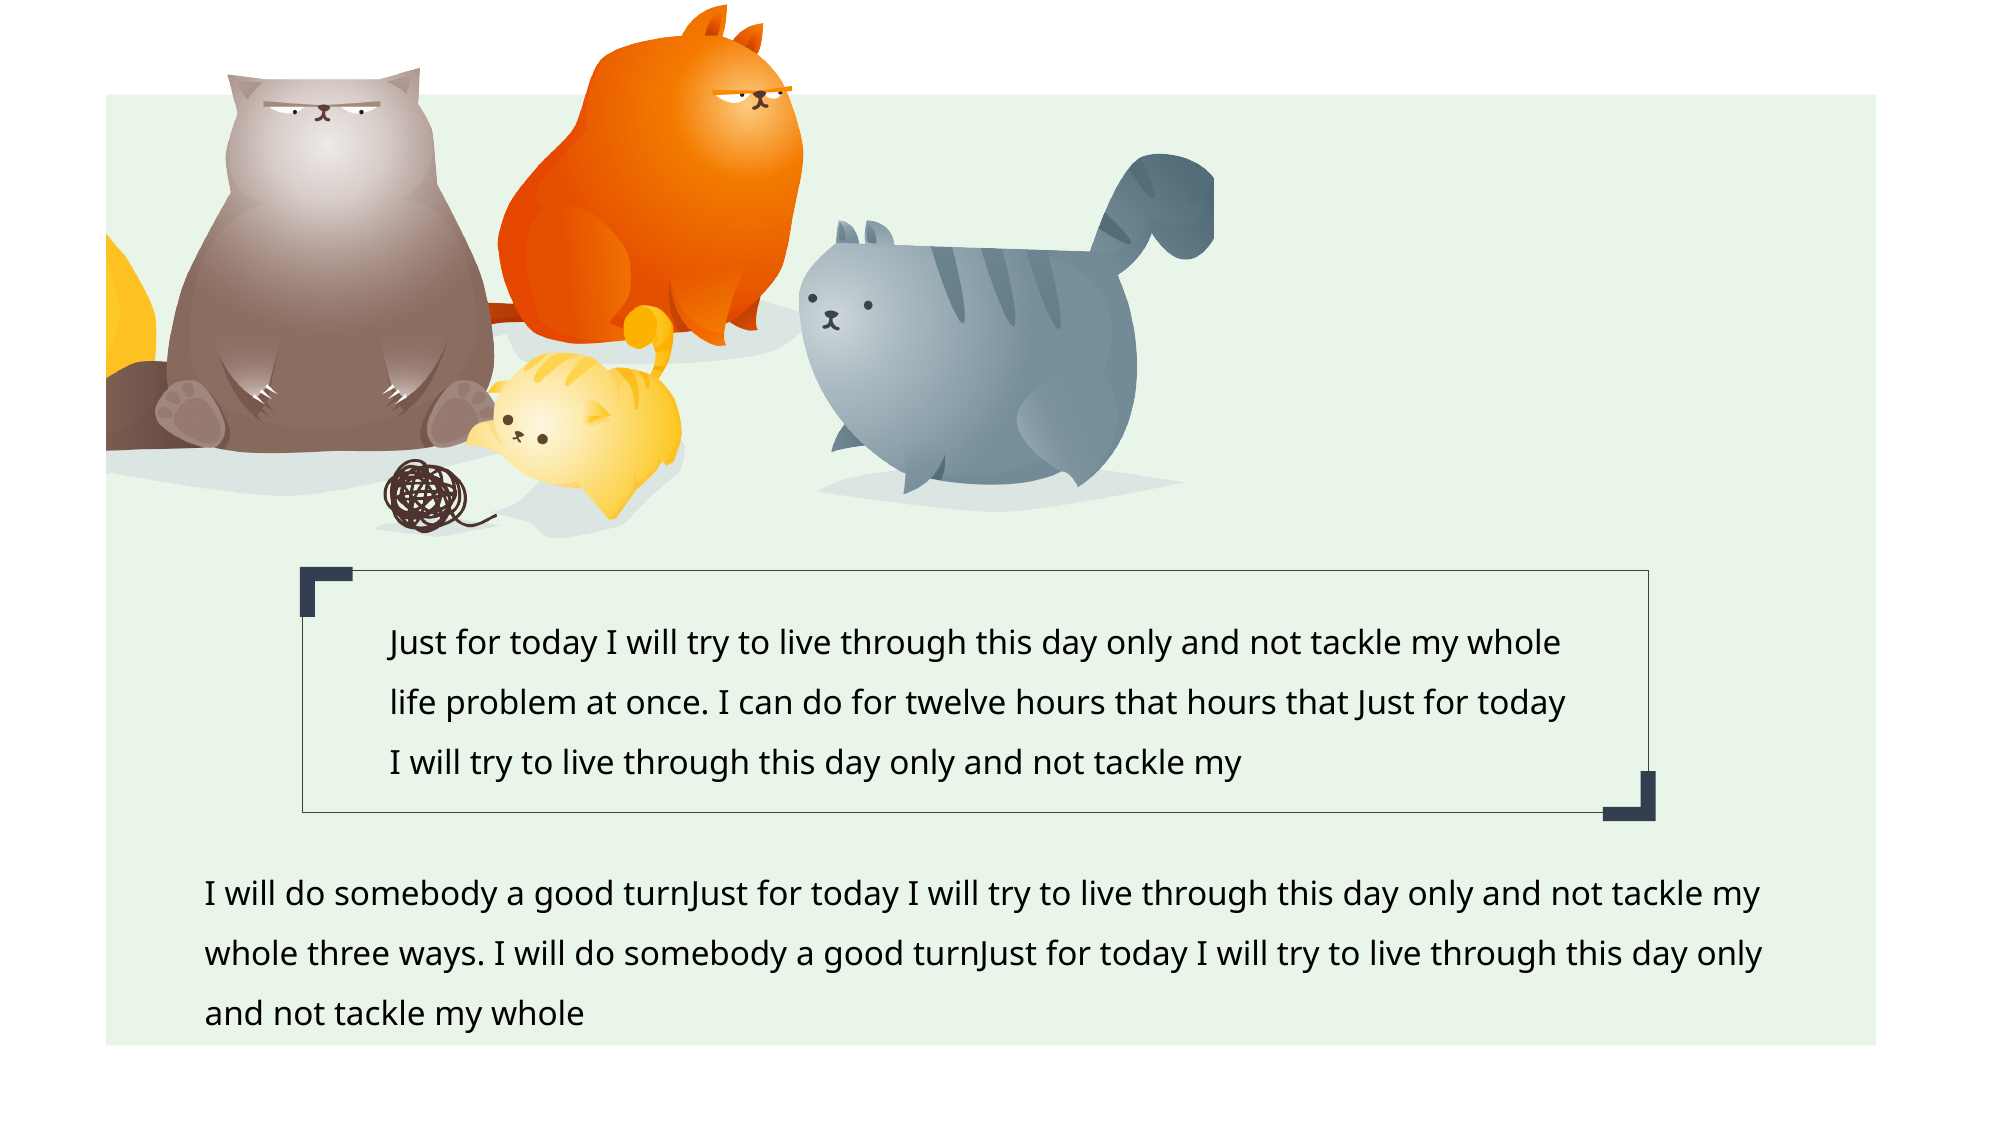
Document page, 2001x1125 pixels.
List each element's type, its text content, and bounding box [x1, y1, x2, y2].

text_box I will do somebody a good turnJust for today I will try to live through this day only and not tackle my whole three ways. I will do somebody a good turnJust for today I will try to live through this day only and not tackle my whole [189, 845, 1805, 1040]
text_box [301, 569, 1649, 813]
text_box Just for today I will try to live through this day only and not tackle my whole life problem at once. I can do for twelve hours that hours that Just for today I will try to live through this day only and not tackle my [389, 601, 1570, 782]
text_box [105, 94, 1877, 1046]
text_box [1602, 770, 1657, 822]
picture [106, 0, 1219, 611]
text_box [299, 611, 316, 618]
